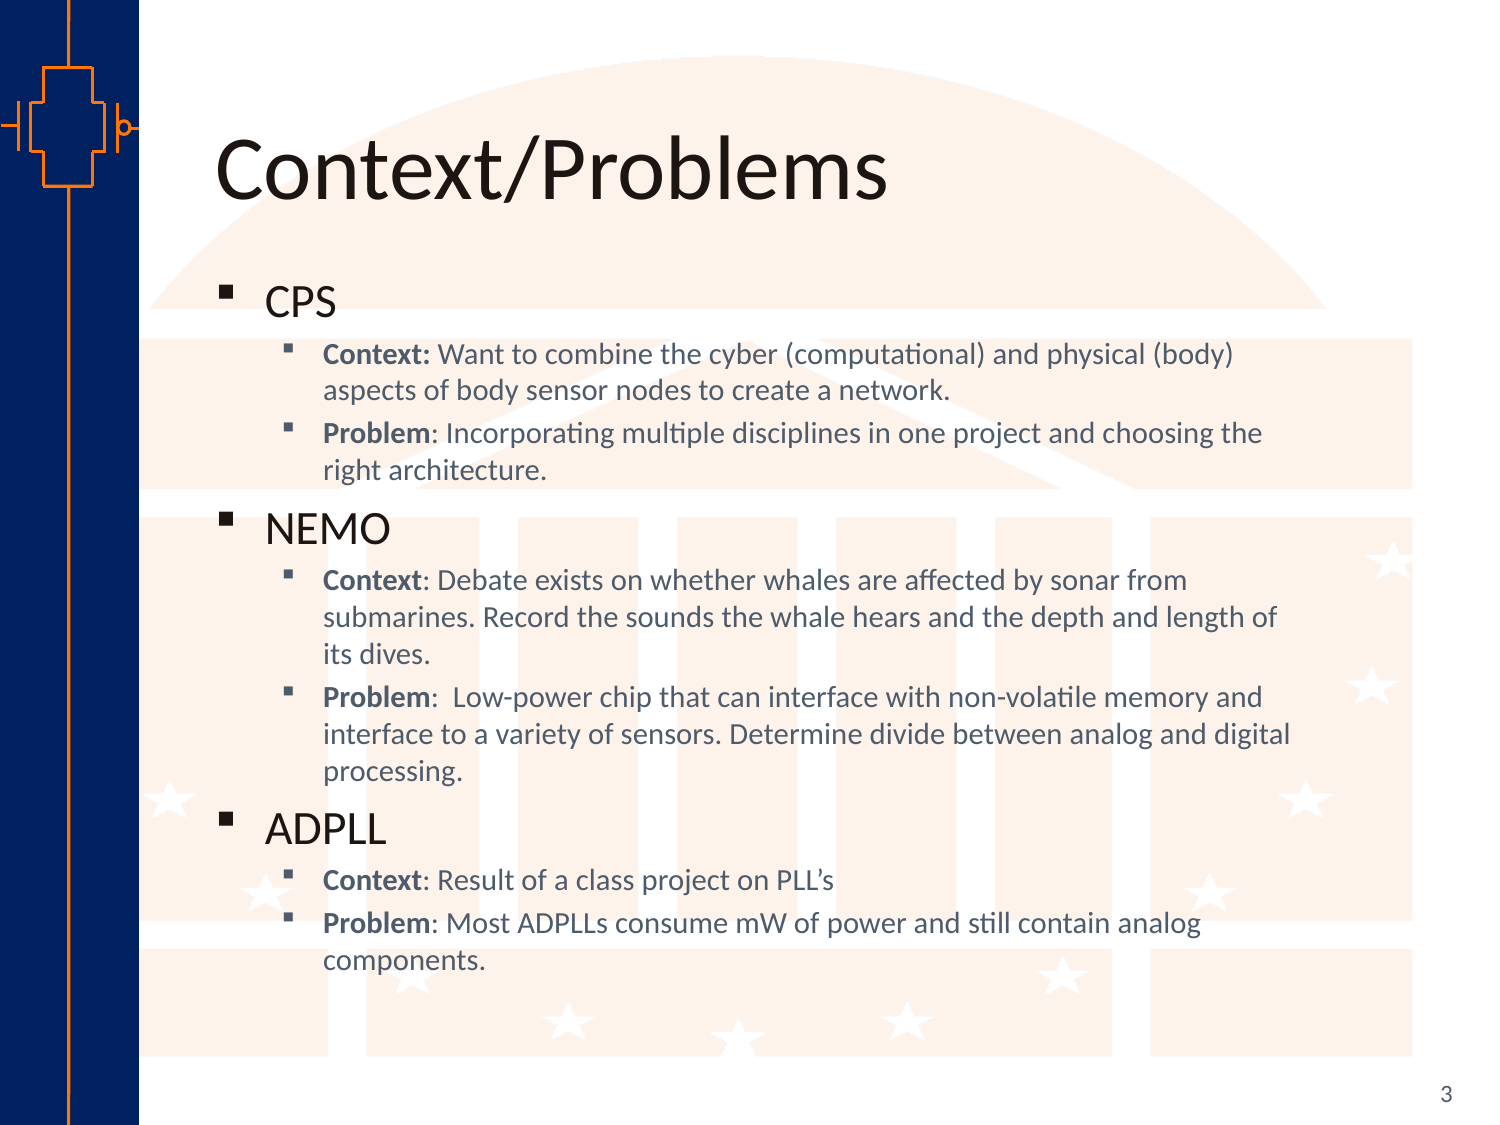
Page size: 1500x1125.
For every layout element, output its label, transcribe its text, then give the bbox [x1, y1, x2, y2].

title Context/Problems [200, 37, 1388, 225]
slide_number 3 [1425, 1062, 1488, 1123]
list CPS Context: Want to combine the cyber (computational) and physical (body) aspects of body sensor nodes to create a network. Problem: Incorporating multiple disciplines in one project and choosing the right architecture. NEMO Context: Debate exists on whether whales are affected by sonar from submarines. Record the sounds the whale hears and the depth and length of its dives. Problem: Low-power chip that can interface with non-volatile memory and interface to a variety of sensors. Determine divide between analog and digital processing. ADPLL Context: Result of a class project on PLL’s Problem: Most ADPLLs consume mW of power and still contain analog components. [200, 262, 1330, 988]
